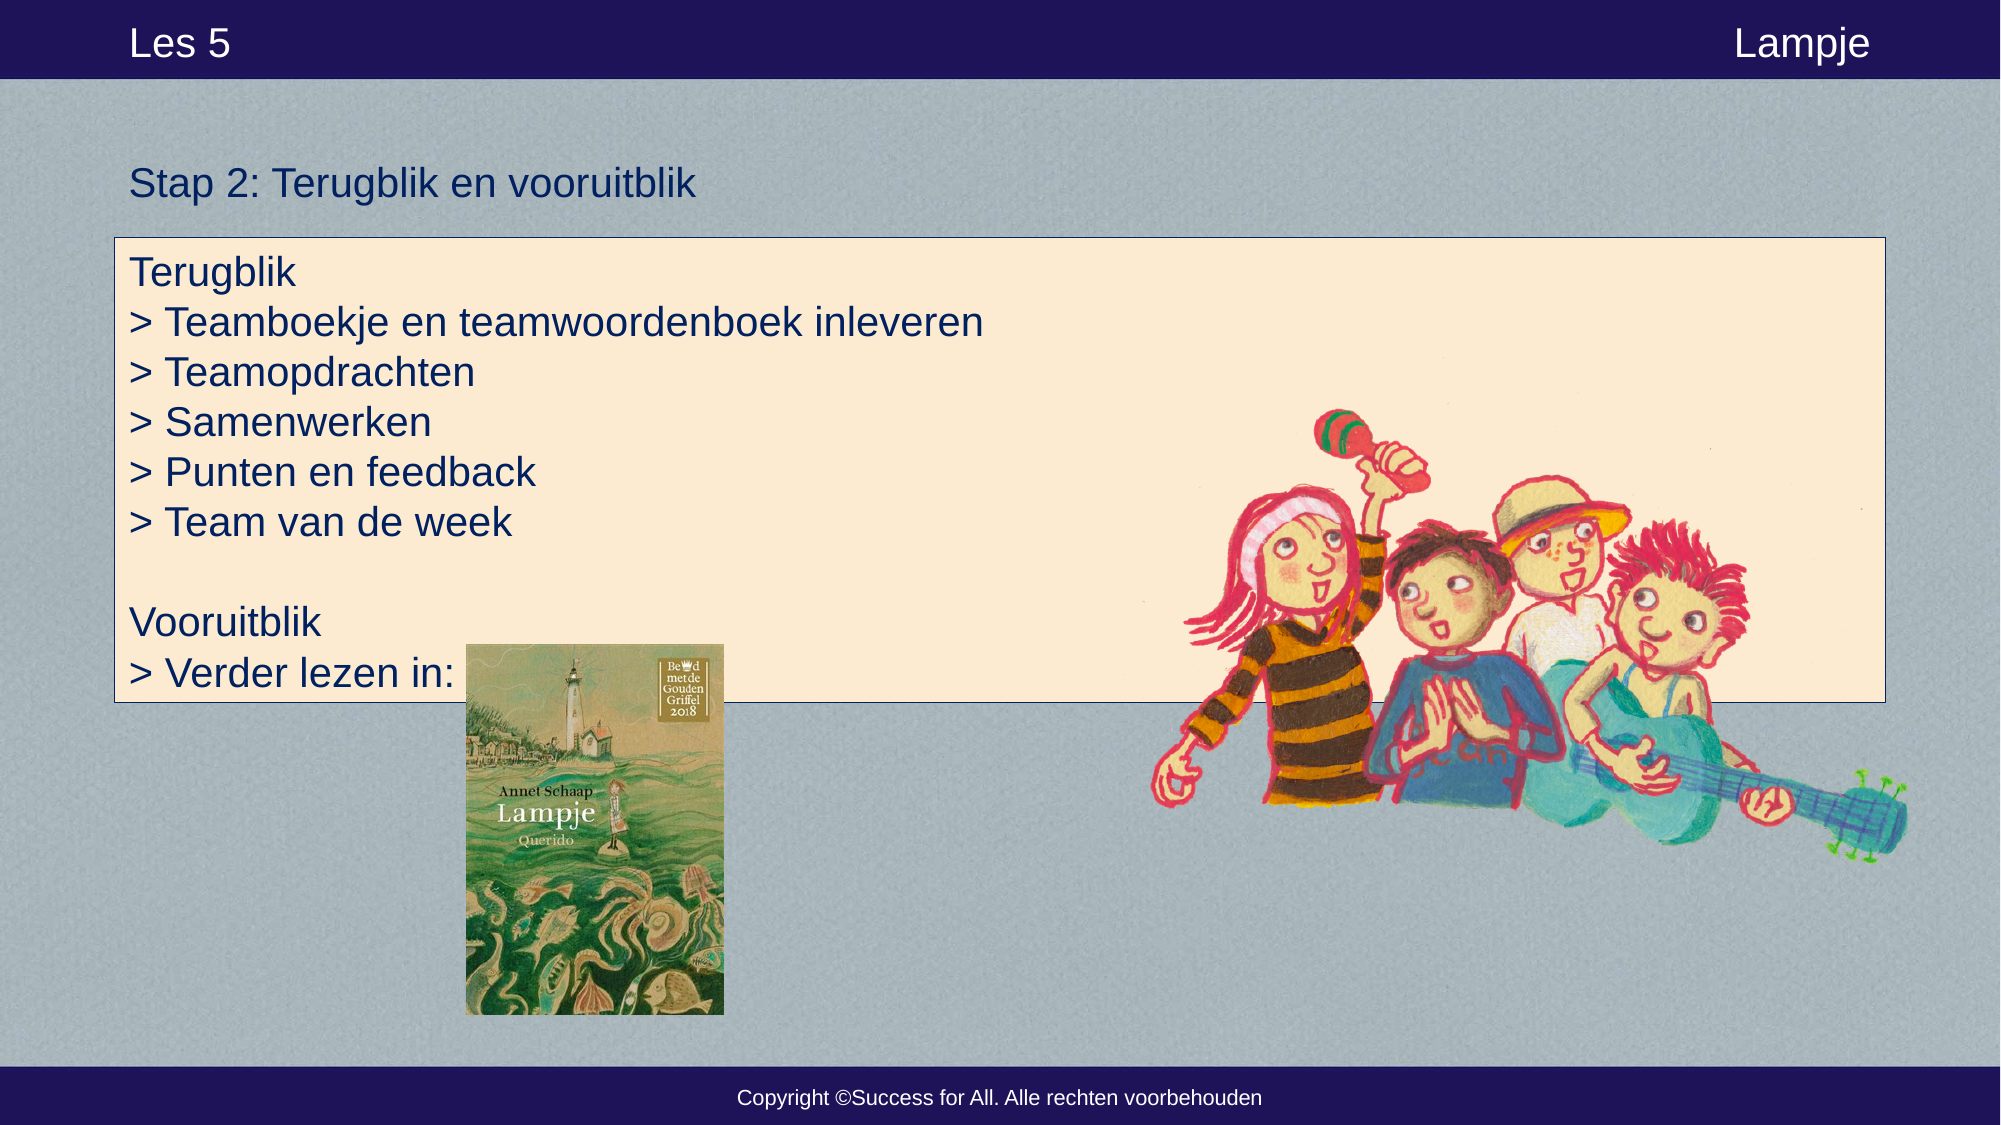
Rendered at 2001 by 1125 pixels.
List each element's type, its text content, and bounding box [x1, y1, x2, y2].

text_box Stap 2: Terugblik en vooruitblik [113, 148, 1635, 214]
text_box Terugblik > Teamboekje en teamwoordenboek inleveren > Teamopdrachten > Samenwerken > Punten en feedback > Team van de week Vooruitblik > Verder lezen in: [114, 237, 1886, 703]
text_box Les 5 [114, 8, 354, 73]
text_box Lampje [999, 8, 1886, 73]
picture [0, 0, 2001, 1125]
text_box Copyright ©Success for All. Alle rechten voorbehouden [0, 1076, 2000, 1125]
